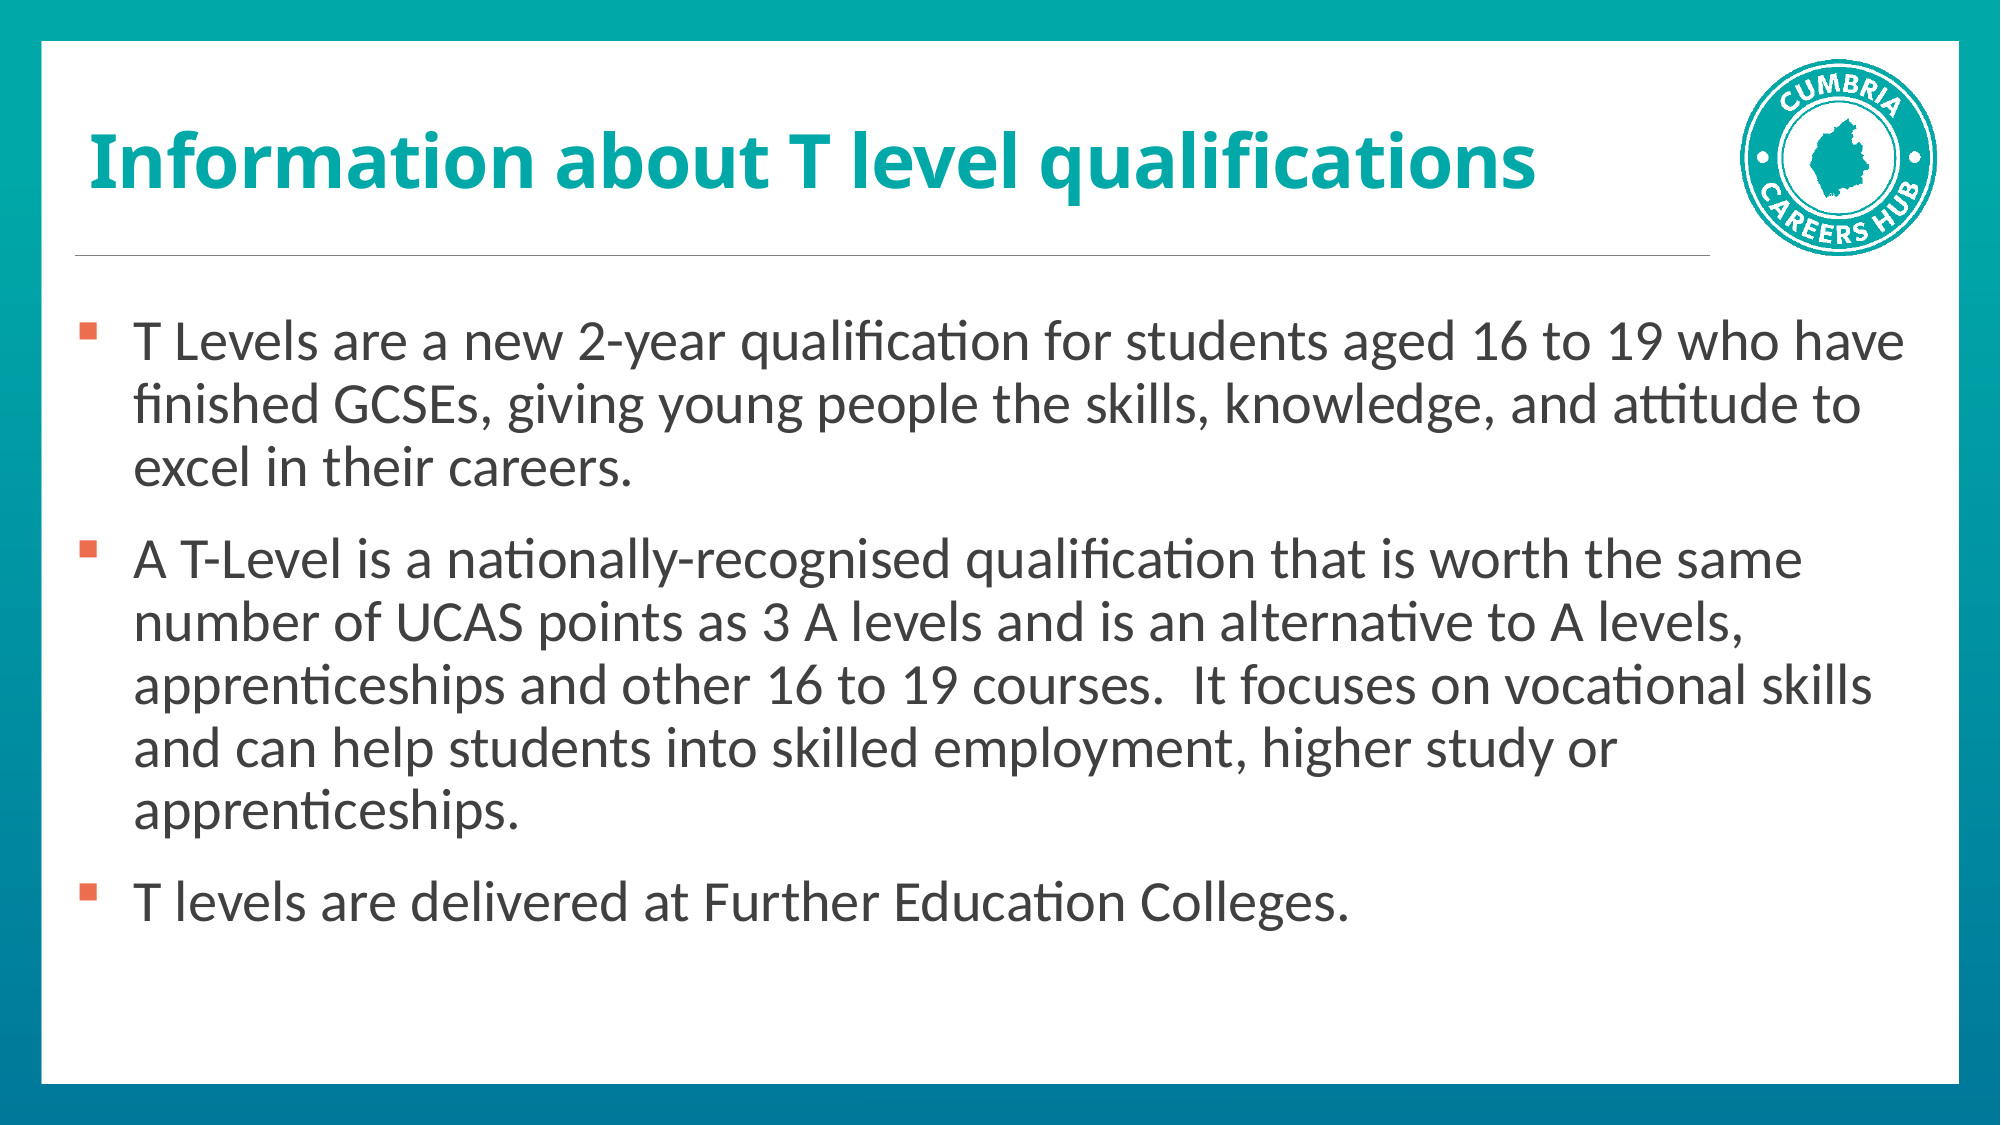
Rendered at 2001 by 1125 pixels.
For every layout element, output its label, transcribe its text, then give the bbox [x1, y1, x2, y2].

list T Levels are a new 2-year qualification for students aged 16 to 19 who have finished GCSEs, giving young people the skills, knowledge, and attitude to excel in their careers. A T-Level is a nationally-recognised qualification that is worth the same number of UCAS points as 3 A levels and is an alternative to A levels, apprenticeships and other 16 to 19 courses. It focuses on vocational skills and can help students into skilled employment, higher study or apprenticeships. T levels are delivered at Further Education Colleges. [74, 303, 1934, 1065]
title Information about T level qualifications [74, 76, 1725, 256]
picture [0, 0, 2000, 1083]
